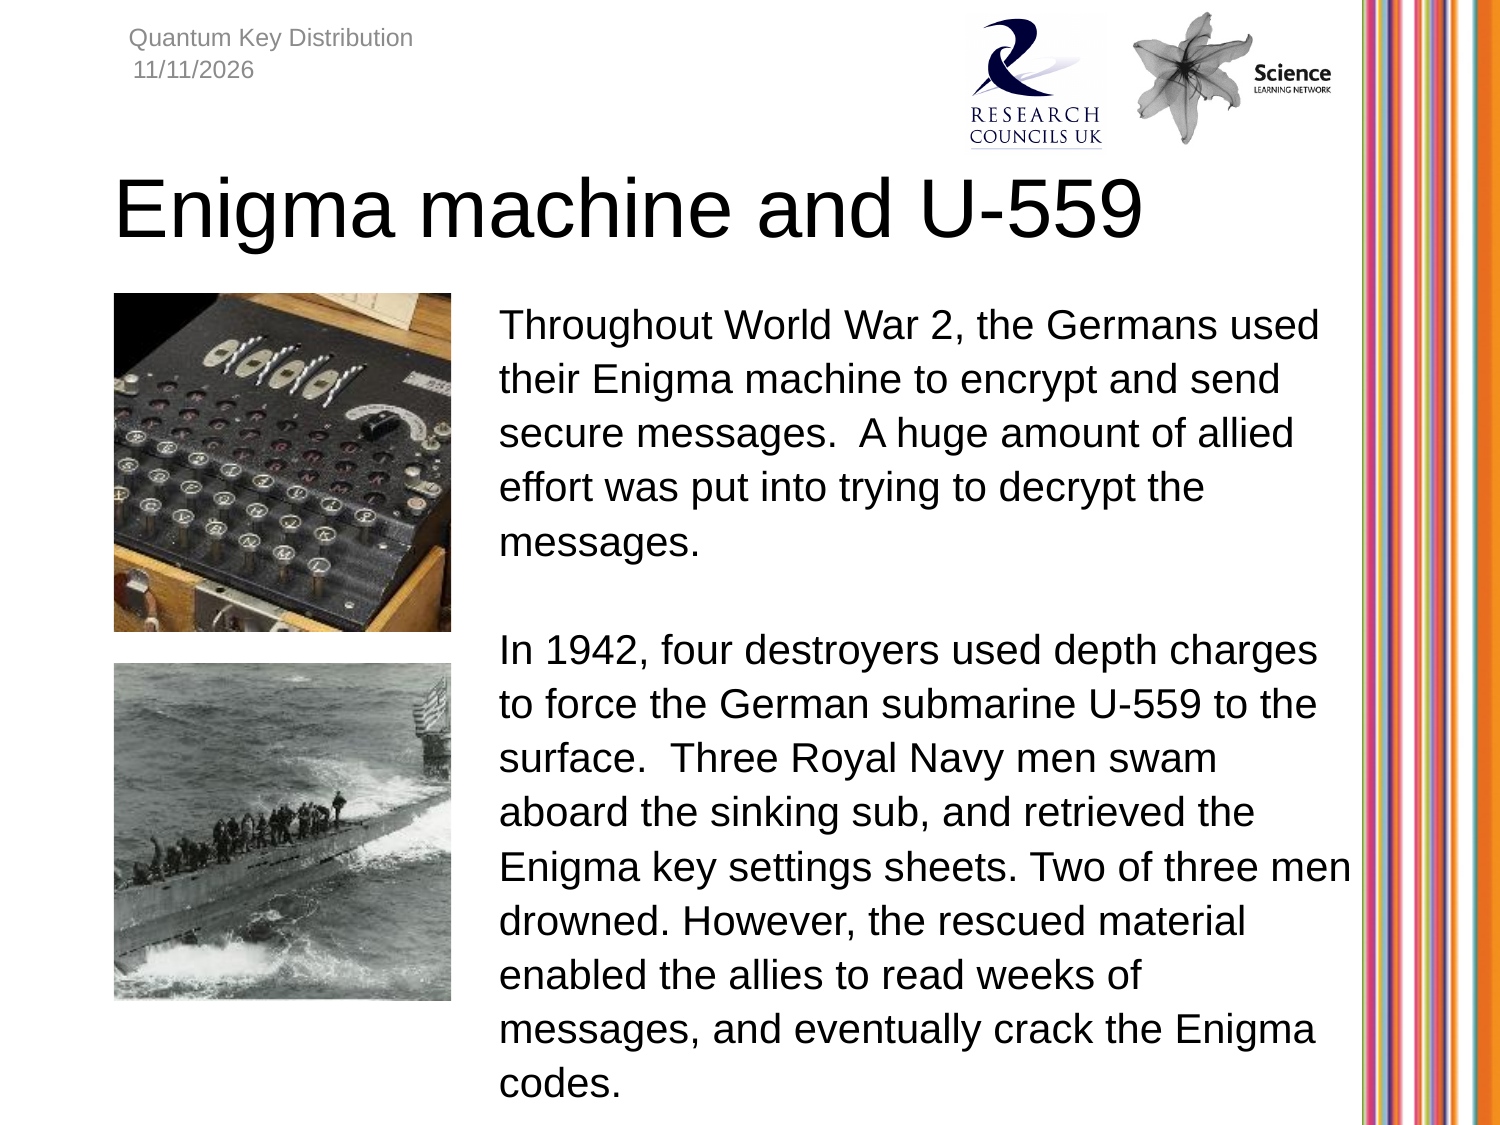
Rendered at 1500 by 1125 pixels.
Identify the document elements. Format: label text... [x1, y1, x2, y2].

picture [1122, 0, 1341, 155]
picture [113, 293, 452, 632]
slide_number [117, 67, 456, 99]
list Throughout World War 2, the Germans used their Enigma machine to encrypt and send secure messages. A huge amount of allied effort was put into trying to decrypt the messages. In 1942, four destroyers used depth charges to force the German submarine U-559 to the surface. Three Royal Navy men swam aboard the sinking sub, and retrieved the Enigma key settings sheets. Two of three men drowned. However, the rescued material enabled the allies to read weeks of messages, and eventually crack the Enigma codes. [498, 293, 1354, 1001]
footer Quantum Key Distribution [113, 6, 621, 67]
picture [113, 662, 452, 1001]
picture [1362, 0, 1500, 1125]
title Enigma machine and U-559 [113, 154, 1242, 306]
picture [965, 13, 1107, 154]
